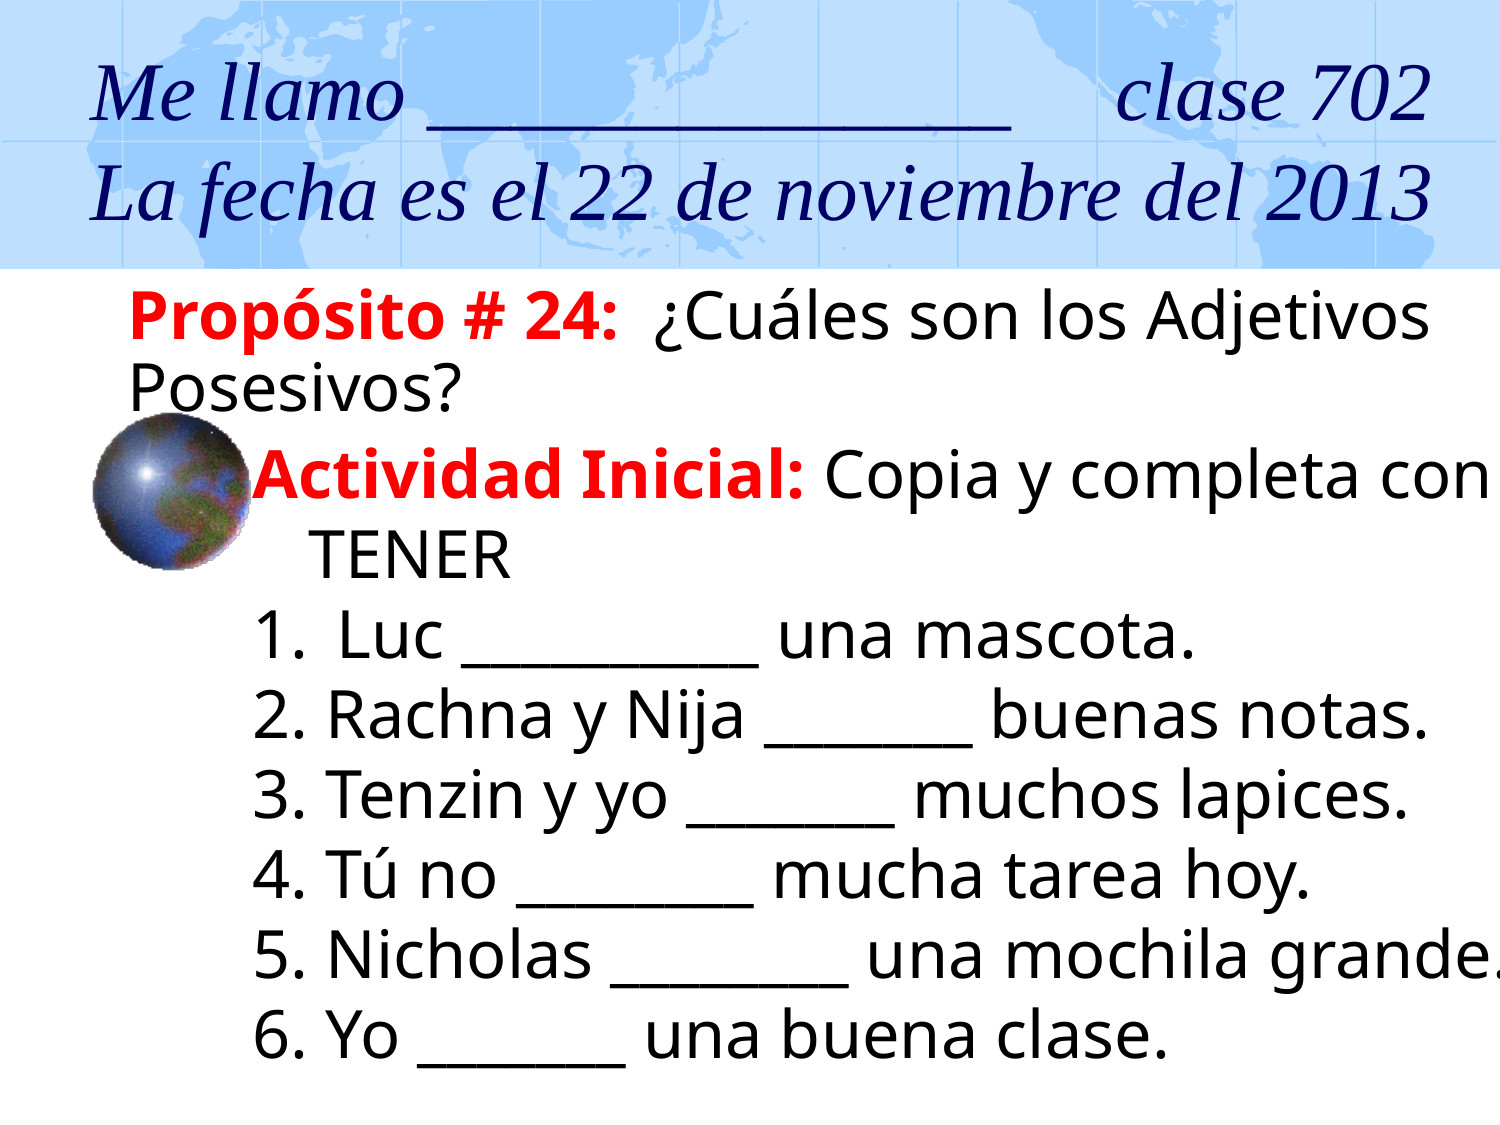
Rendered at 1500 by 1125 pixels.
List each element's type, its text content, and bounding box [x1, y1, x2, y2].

picture [87, 407, 237, 575]
title Me llamo ______________ clase 702 La fecha es el 22 de noviembre del 2013 [75, 24, 1475, 250]
text_box Actividad Inicial: Copia y completa con TENER Luc __________ una mascota. 2. Rachna y Nija _______ buenas notas. 3. Tenzin y yo _______ muchos lapices. 4. Tú no ________ mucha tarea hoy. 5. Nicholas ________ una mochila grande. 6. Yo _______ una buena clase. [237, 424, 1500, 1080]
subtitle Propósito # 24: ¿Cuáles son los Adjetivos Posesivos? [112, 275, 1488, 438]
